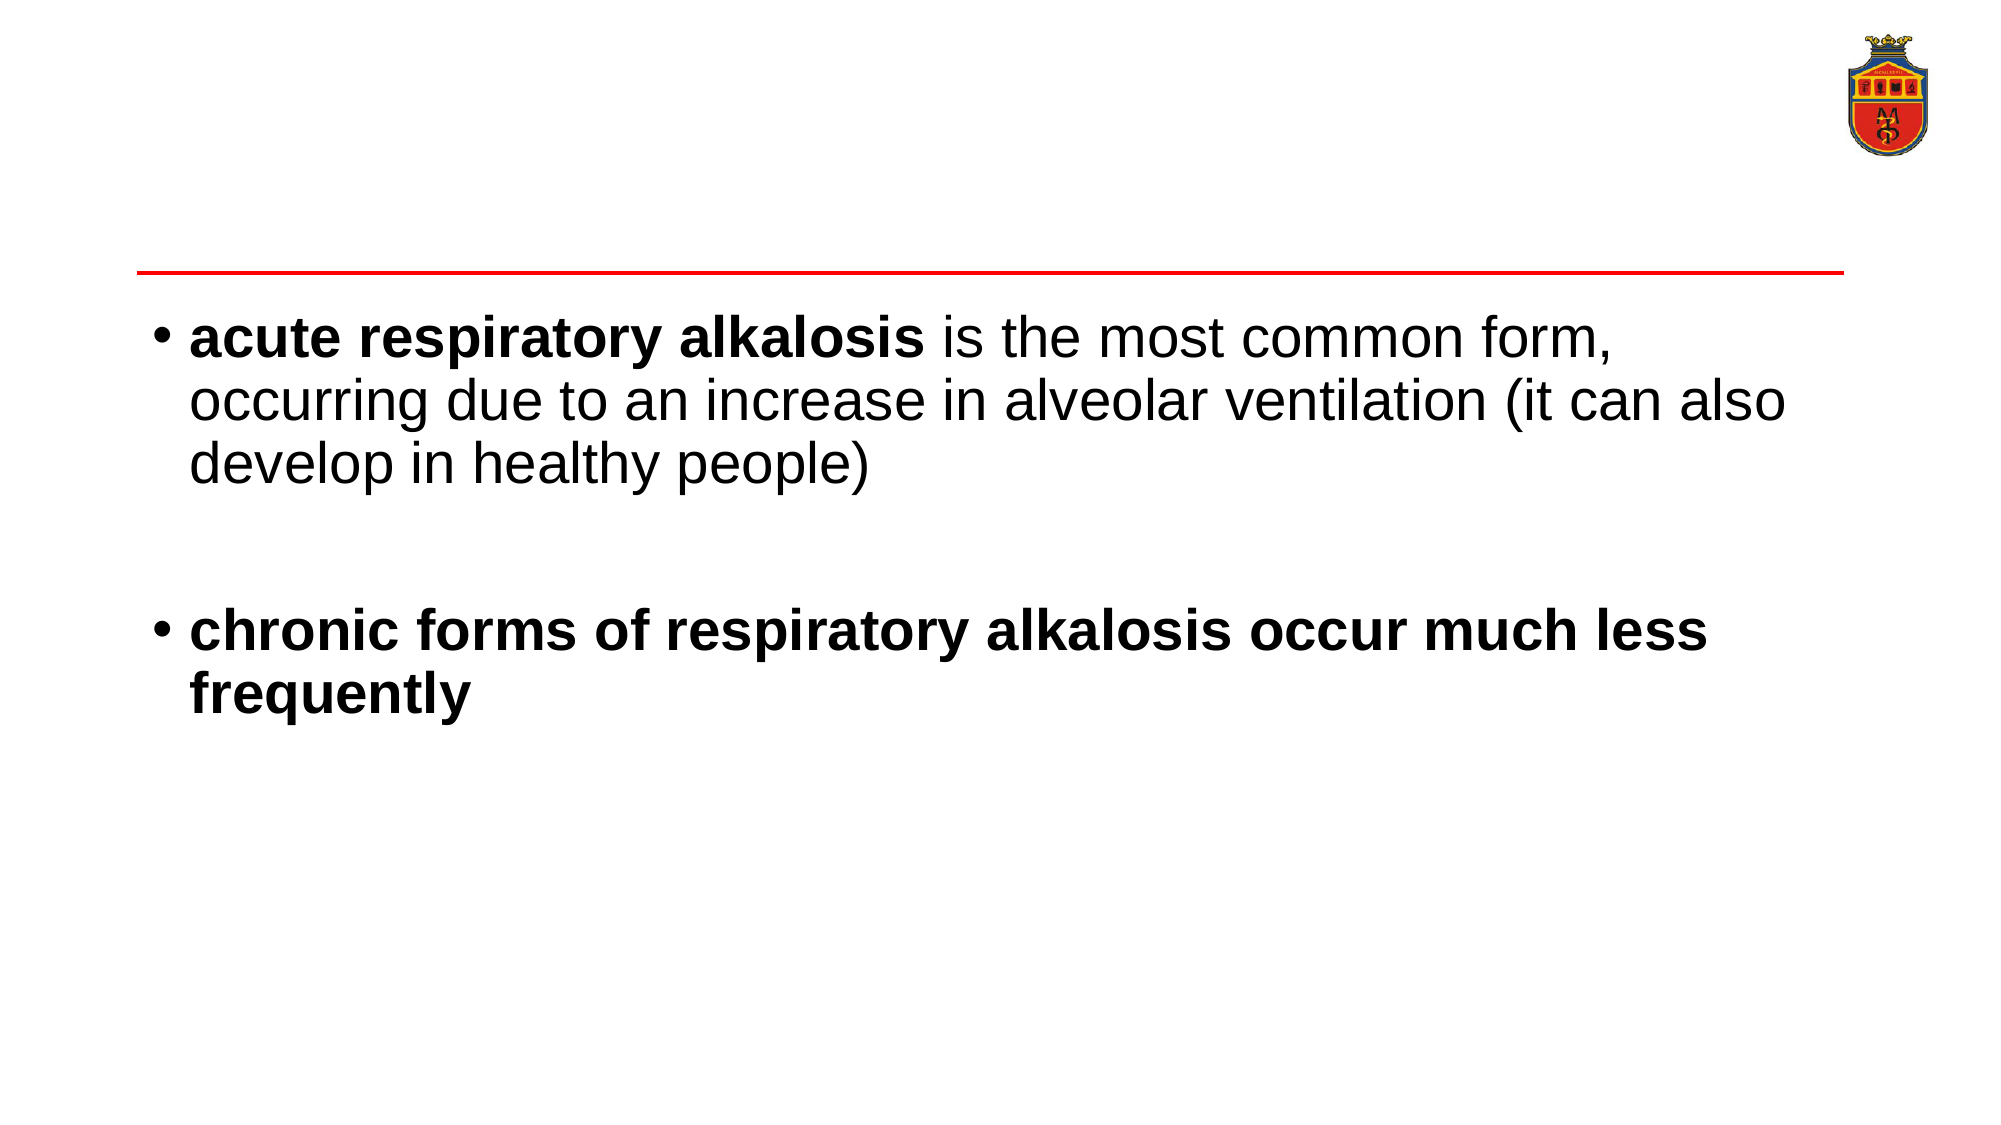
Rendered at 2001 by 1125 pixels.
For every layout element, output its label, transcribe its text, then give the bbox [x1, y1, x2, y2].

list acute respiratory alkalosis is the most common form, occurring due to an increase in alveolar ventilation (it can also develop in healthy people) chronic forms of respiratory alkalosis occur much less frequently [137, 299, 1863, 1014]
picture [1794, 16, 1969, 189]
